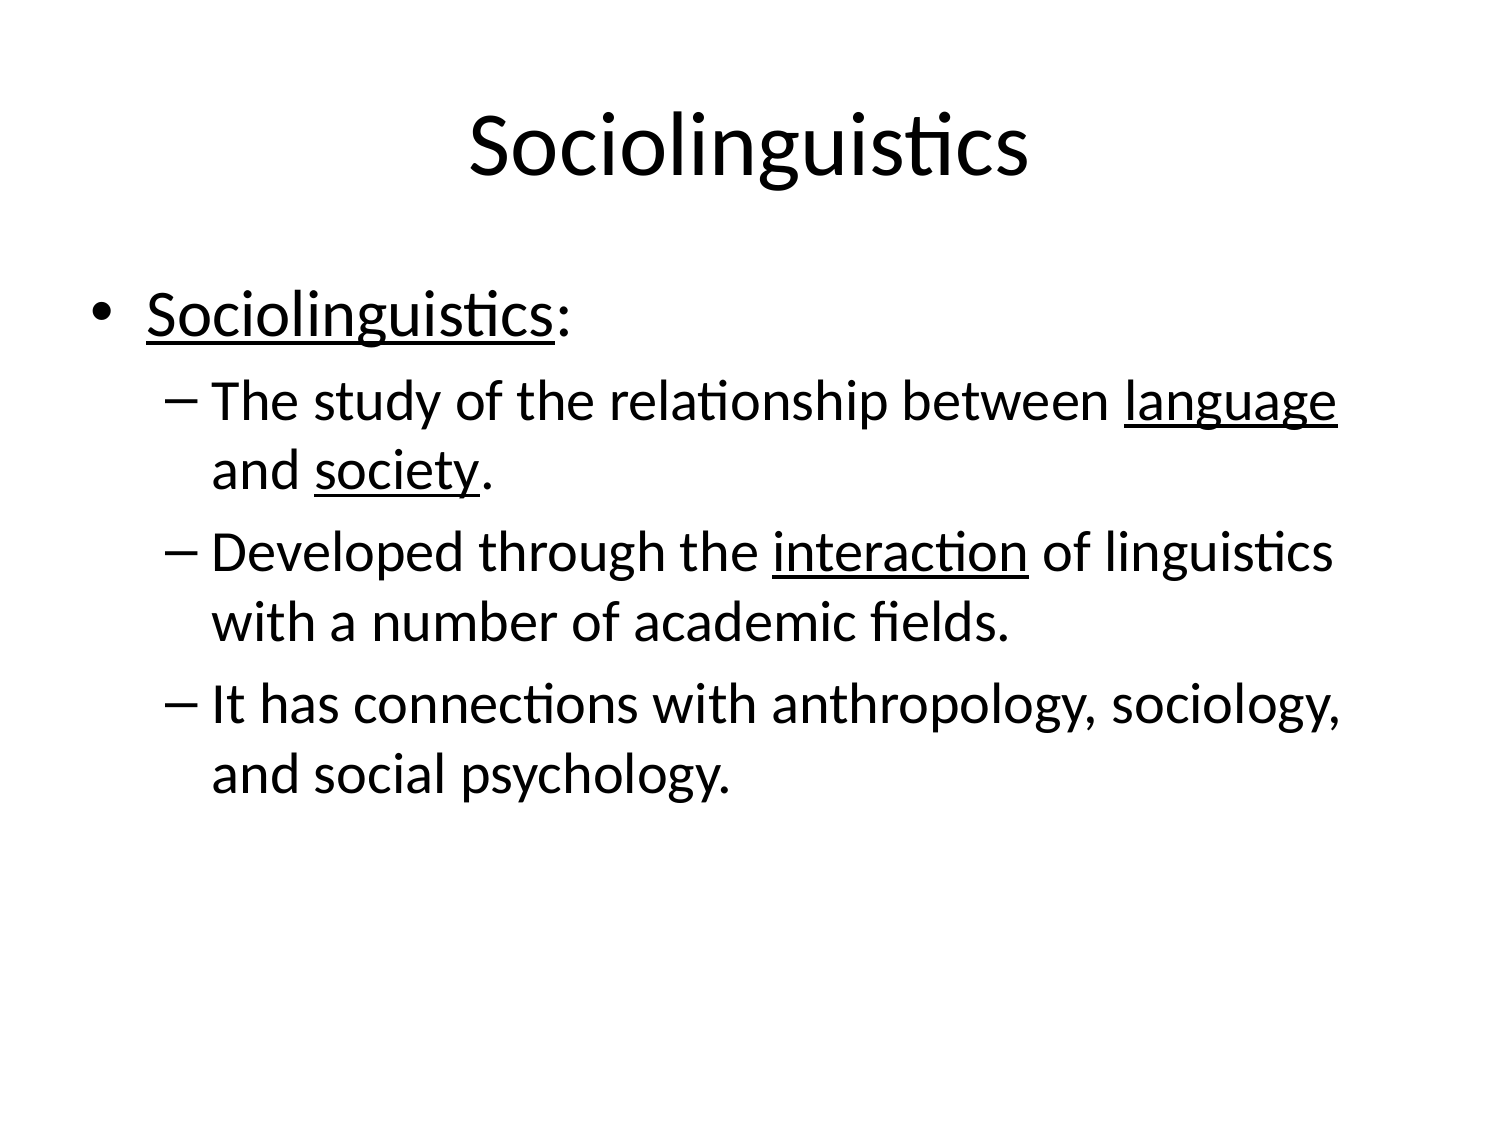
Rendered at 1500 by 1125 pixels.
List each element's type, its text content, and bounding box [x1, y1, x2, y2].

title Sociolinguistics [75, 45, 1425, 233]
list Sociolinguistics: The study of the relationship between language and society. Developed through the interaction of linguistics with a number of academic fields. It has connections with anthropology, sociology, and social psychology. [75, 262, 1425, 1005]
